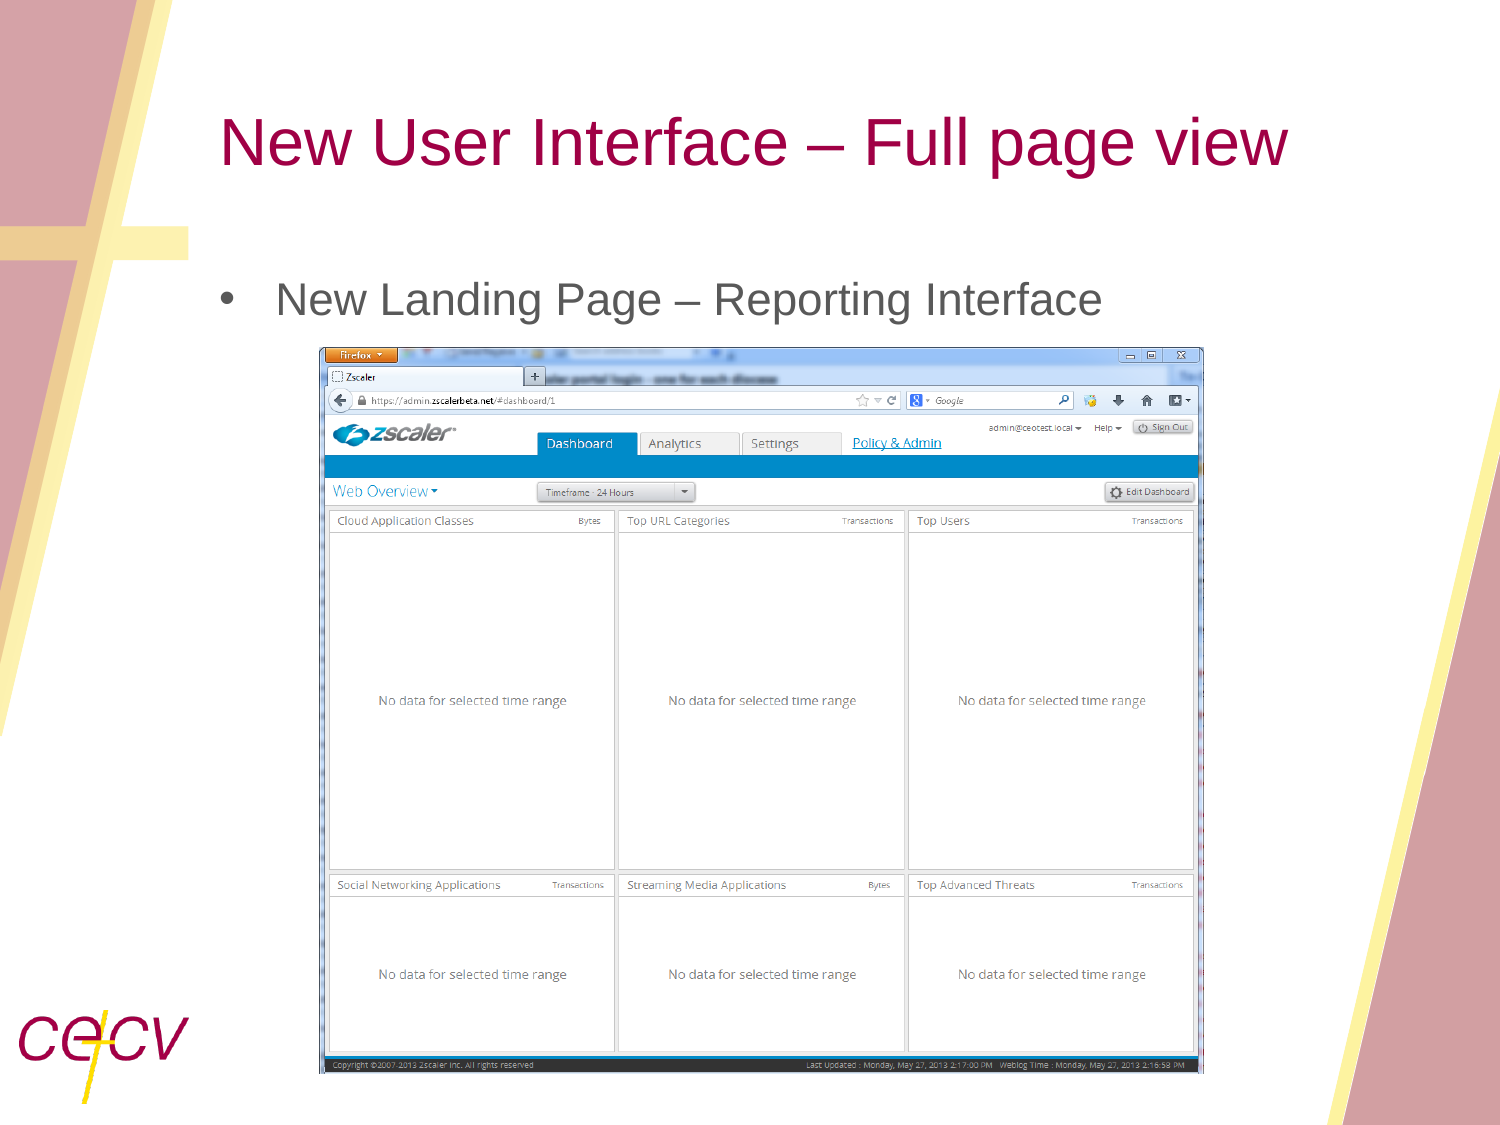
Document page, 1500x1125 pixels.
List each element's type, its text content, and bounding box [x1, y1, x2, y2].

picture [19, 1010, 189, 1104]
picture [0, 0, 189, 825]
list New Landing Page – Reporting Interface [204, 262, 1425, 1005]
picture [1326, 293, 1500, 1125]
title New User Interface – Full page view [204, 45, 1425, 233]
picture [318, 347, 1205, 1074]
